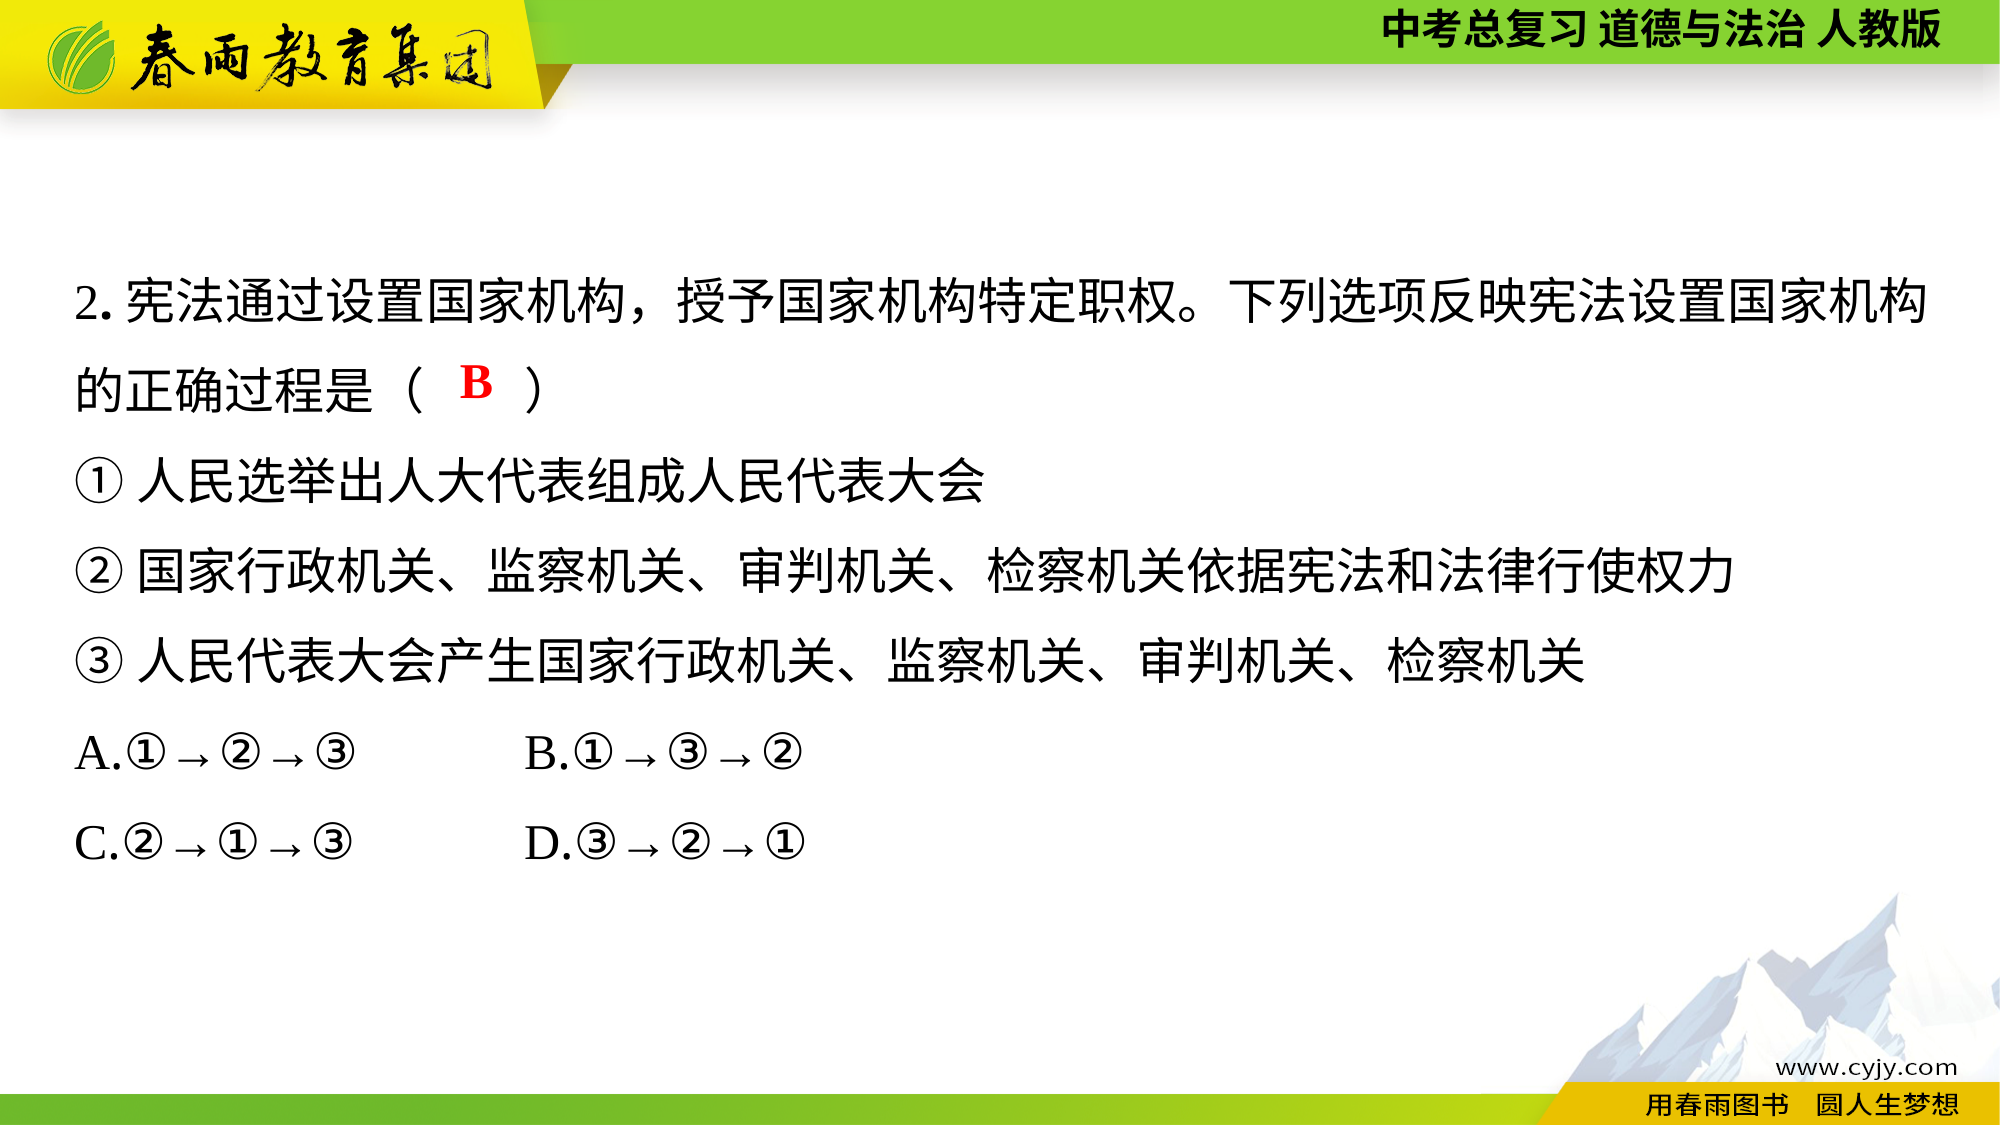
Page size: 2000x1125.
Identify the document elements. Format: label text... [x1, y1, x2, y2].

picture [0, 0, 2000, 1125]
list 2.宪法通过设置国家机构，授予国家机构特定职权。下列选项反映宪法设置国家机构的正确过程是（ ） ①人民选举出人大代表组成人民代表大会 ②国家行政机关、监察机关、审判机关、检察机关依据宪法和法律行使权力 ③人民代表大会产生国家行政机关、监察机关、审判机关、检察机关 A.①→②→③ B.①→③→② C.②→①→③ D.③→②→① [59, 231, 1944, 872]
text_box B [445, 341, 509, 416]
